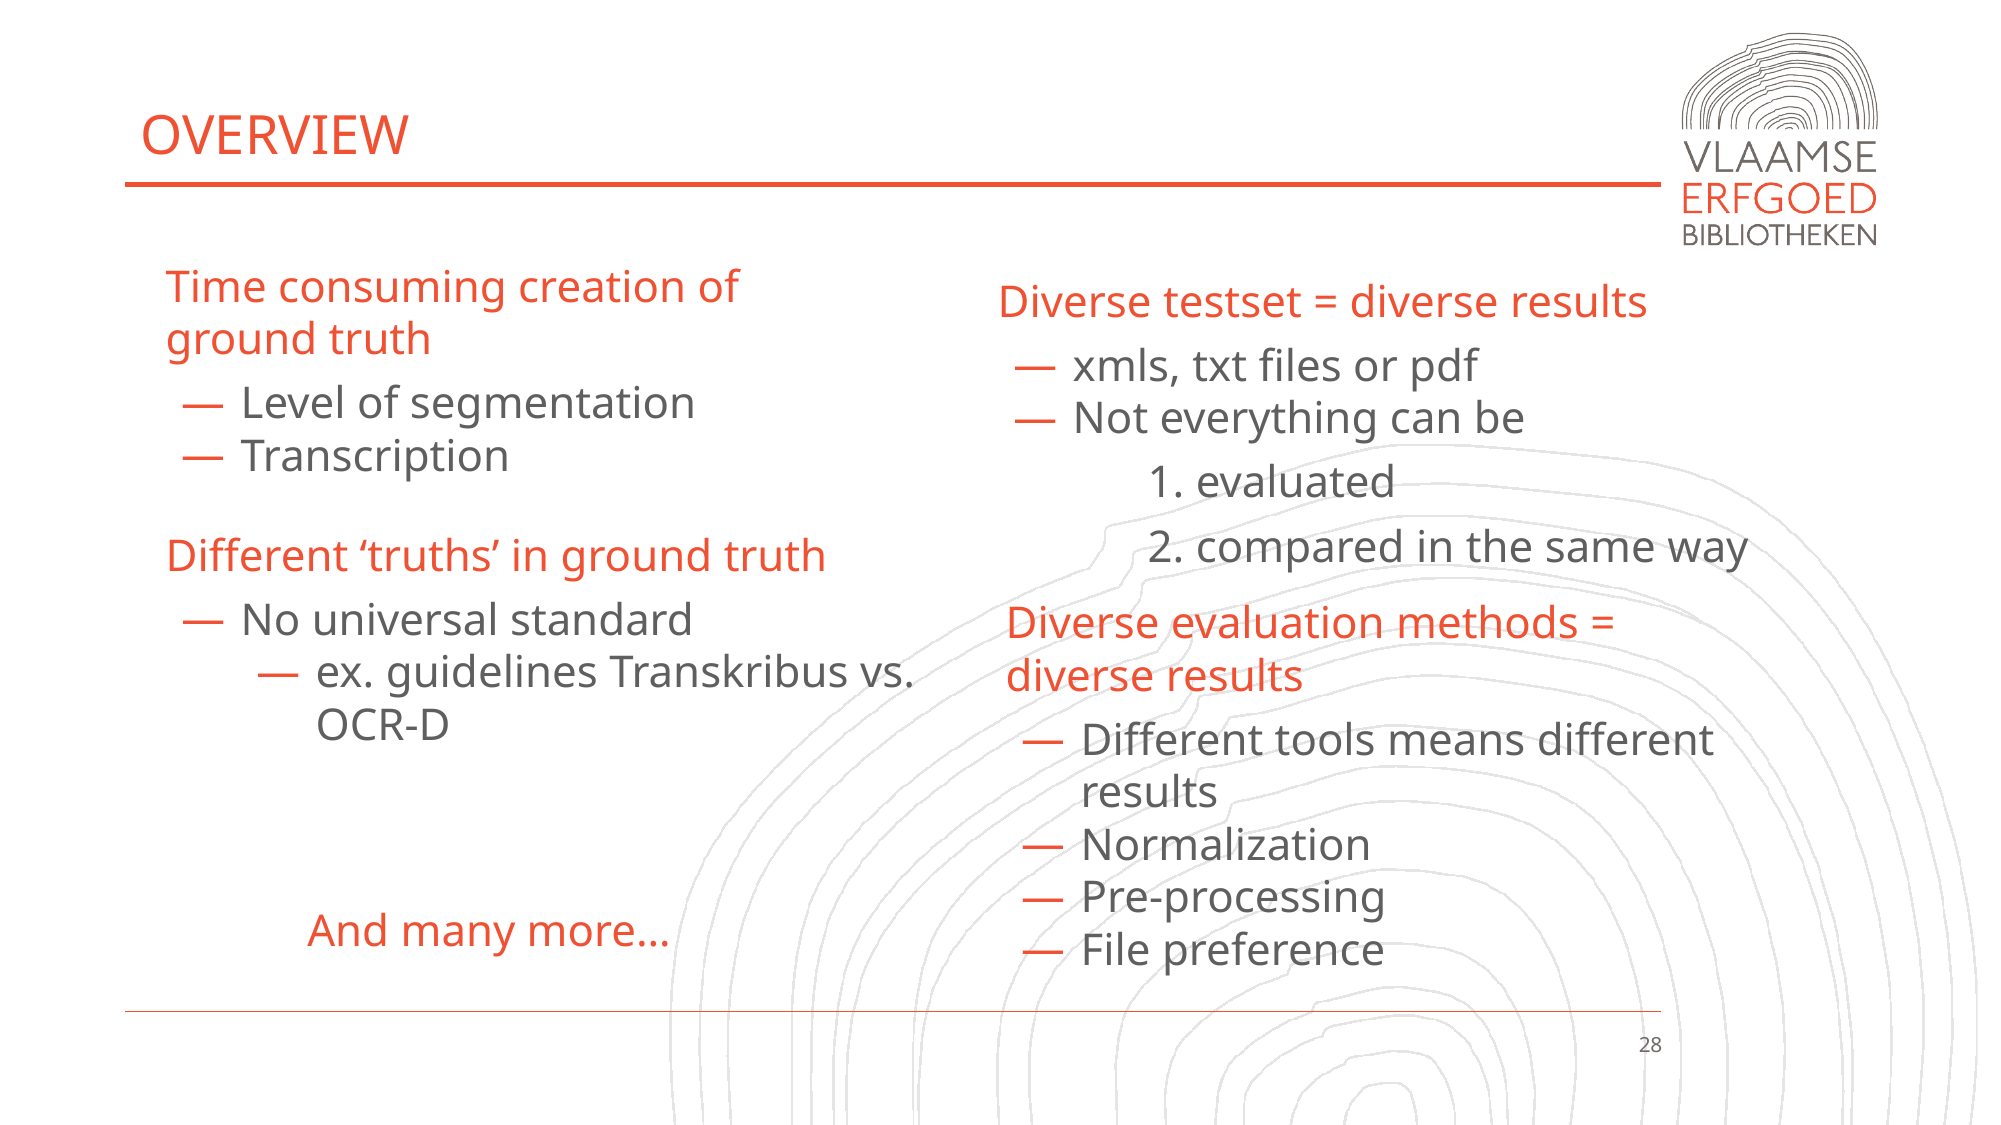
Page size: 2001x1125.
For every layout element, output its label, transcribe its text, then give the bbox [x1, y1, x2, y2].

text_box Diverse evaluation methods = diverse results Different tools means different results Normalization Pre-processing File preference [990, 579, 1790, 990]
text_box Diverse testset = diverse results xmls, txt files or pdf Not everything can be 1. evaluated 2. compared in the same way [982, 258, 1782, 650]
text_box Different ‘truths’ in ground truth No universal standard ex. guidelines Transkribus vs. OCR-D [150, 512, 950, 765]
slide_number 28 [1488, 1024, 1663, 1103]
title OVERVIEW [125, 78, 1876, 173]
text_box And many more… [217, 888, 704, 971]
picture [669, 444, 1978, 1125]
picture [1680, 31, 1879, 247]
text_box Time consuming creation of ground truth Level of segmentation Transcription [150, 250, 909, 502]
